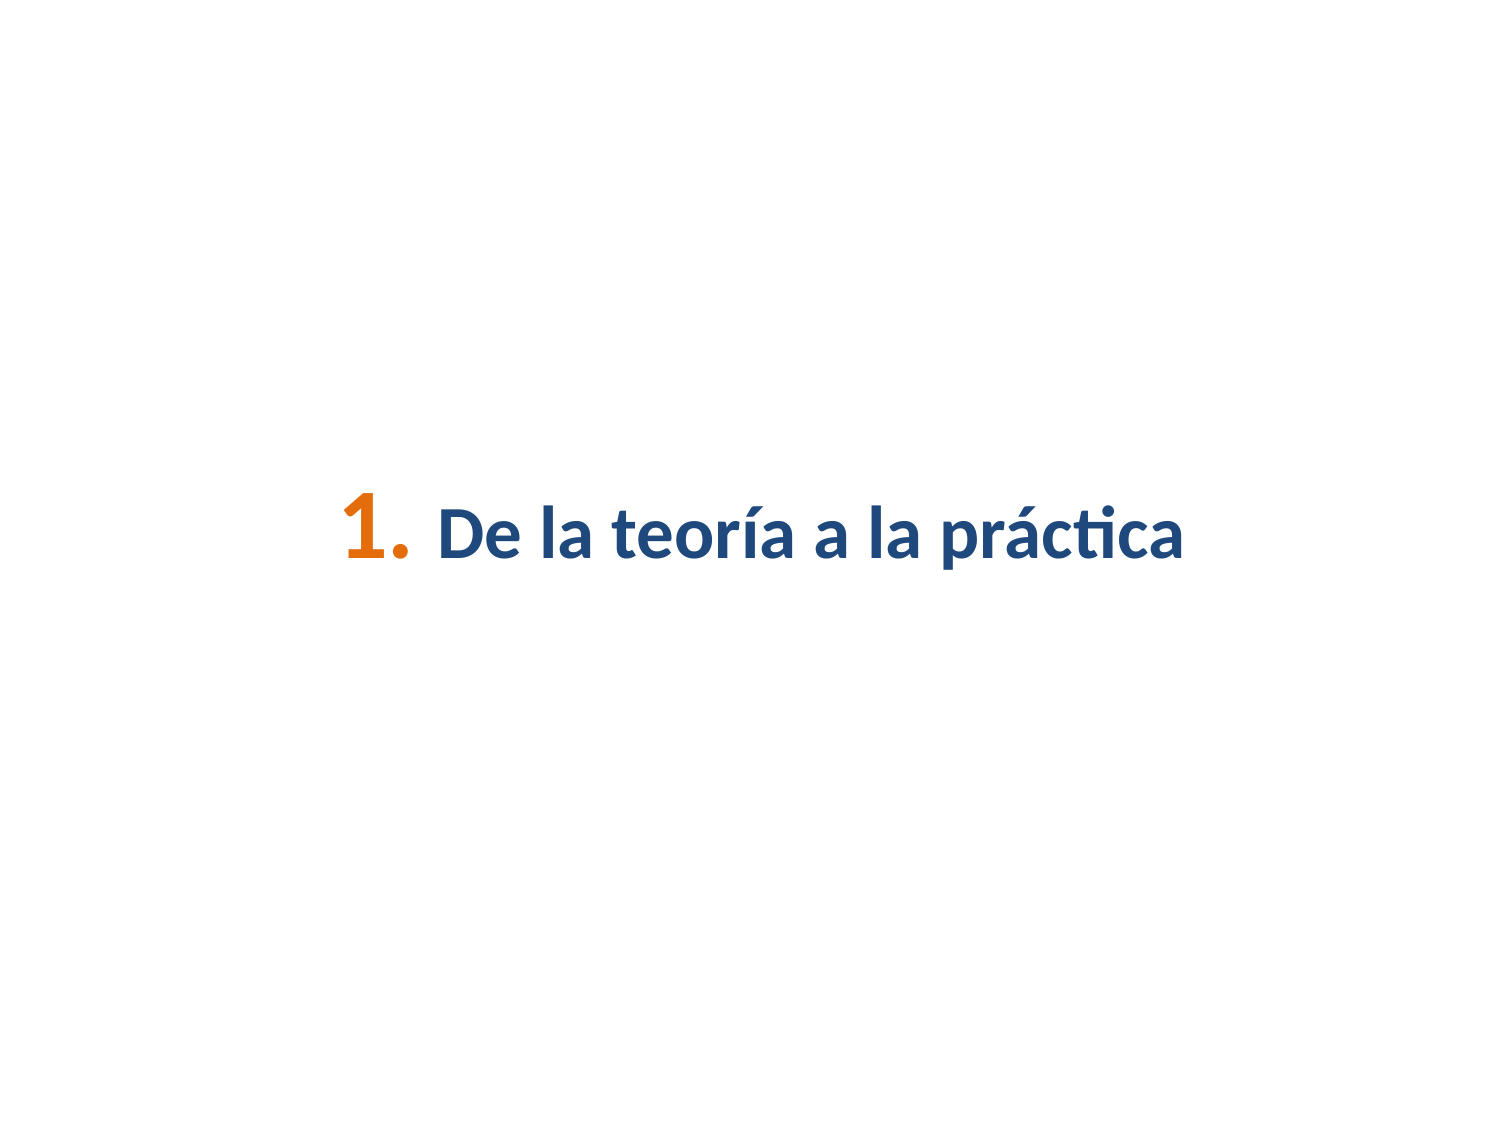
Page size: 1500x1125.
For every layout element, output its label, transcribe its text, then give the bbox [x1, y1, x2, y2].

list 1. De la teoría a la práctica [64, 496, 1459, 587]
